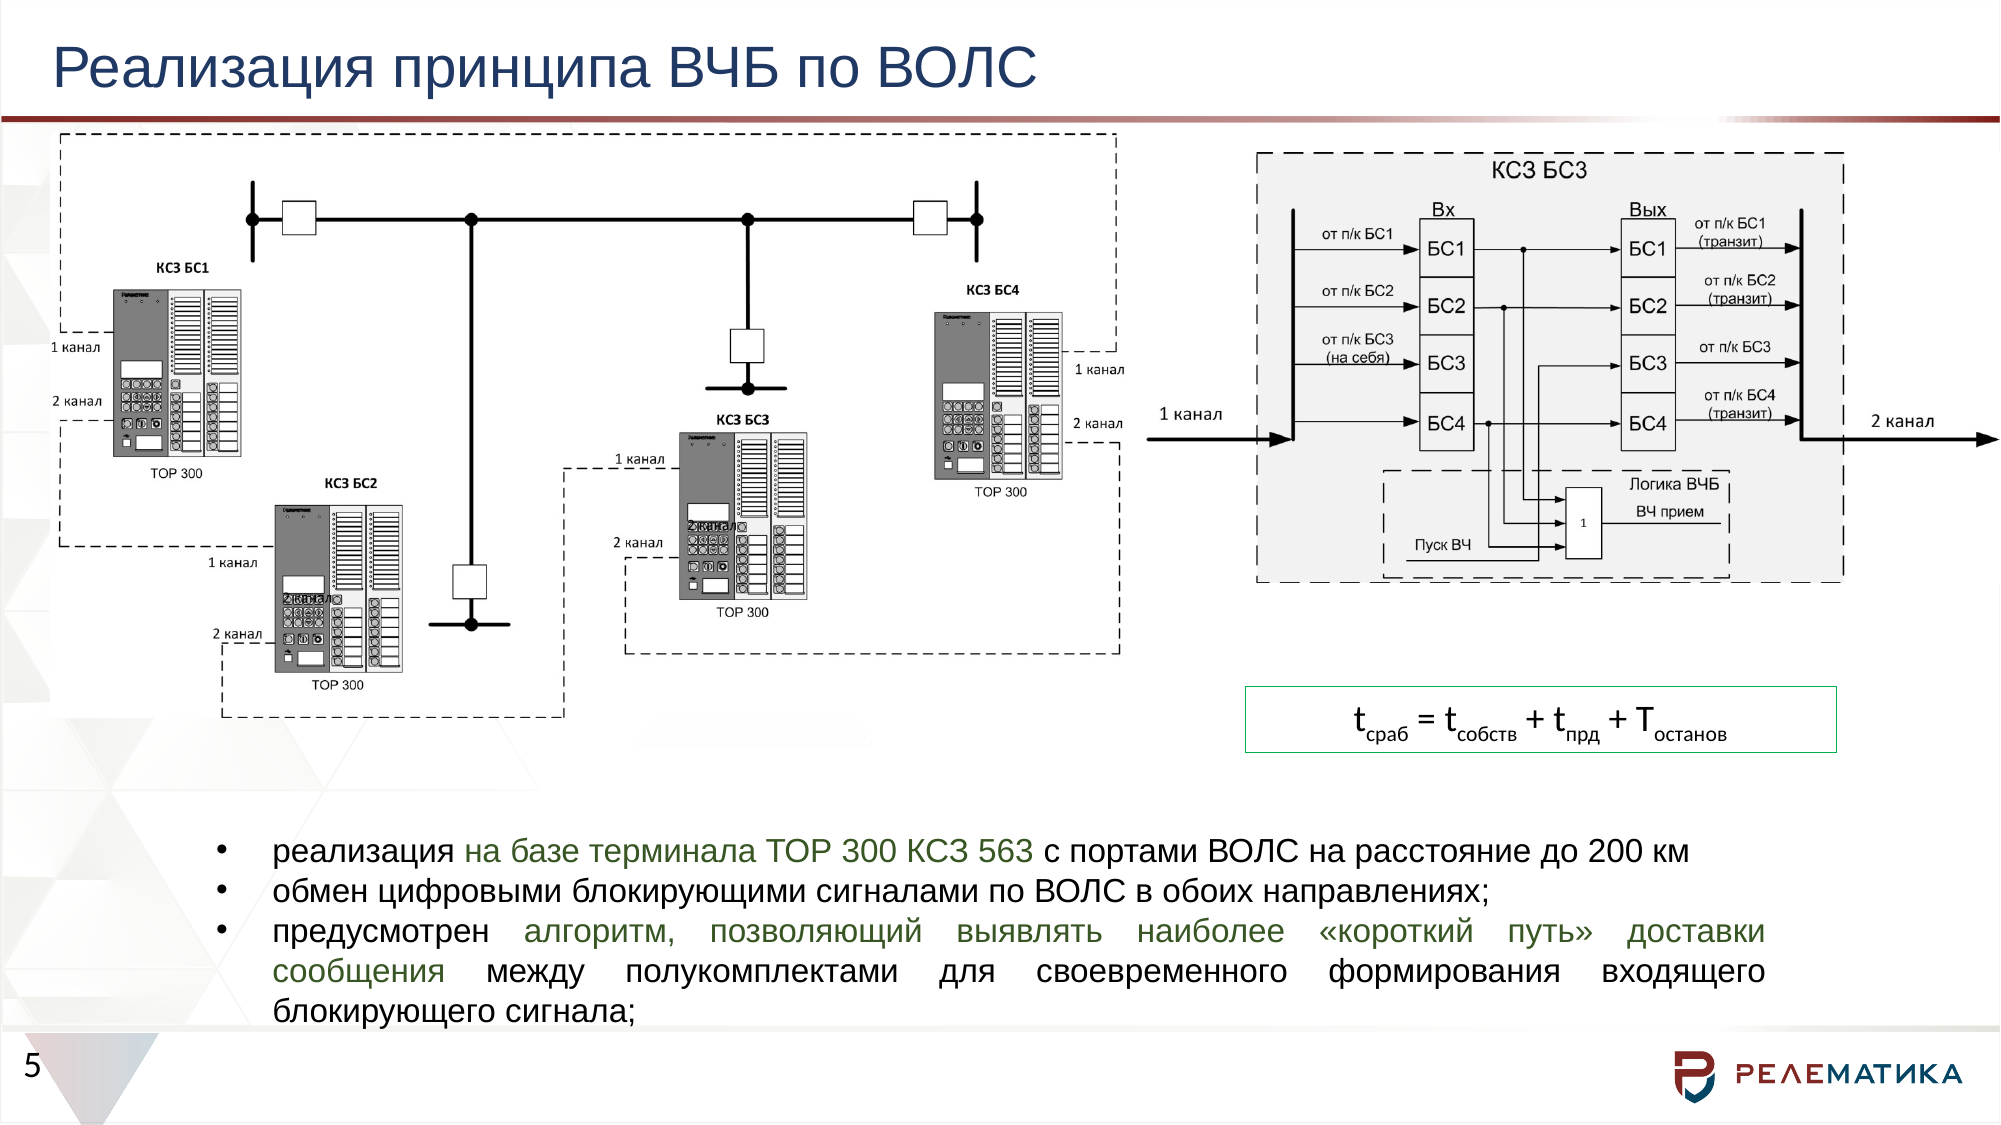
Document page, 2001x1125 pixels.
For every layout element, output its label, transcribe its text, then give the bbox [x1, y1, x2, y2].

text_box реализация на базе терминала ТОР 300 КСЗ 563 с портами ВОЛС на расстояние до 200 км обмен цифровыми блокирующими сигналами по ВОЛС в обоих направлениях; предусмотрен алгоритм, позволяющий выявлять наиболее «короткий путь» доставки сообщения между полукомплектами для своевременного формирования входящего блокирующего сигнала; [201, 821, 1783, 1037]
picture [0, 0, 2000, 1123]
text_box tсраб = tсобств + tпрд + Тостанов [1245, 686, 1837, 753]
title Реализация принципа ВЧБ по ВОЛС [37, 29, 1332, 110]
